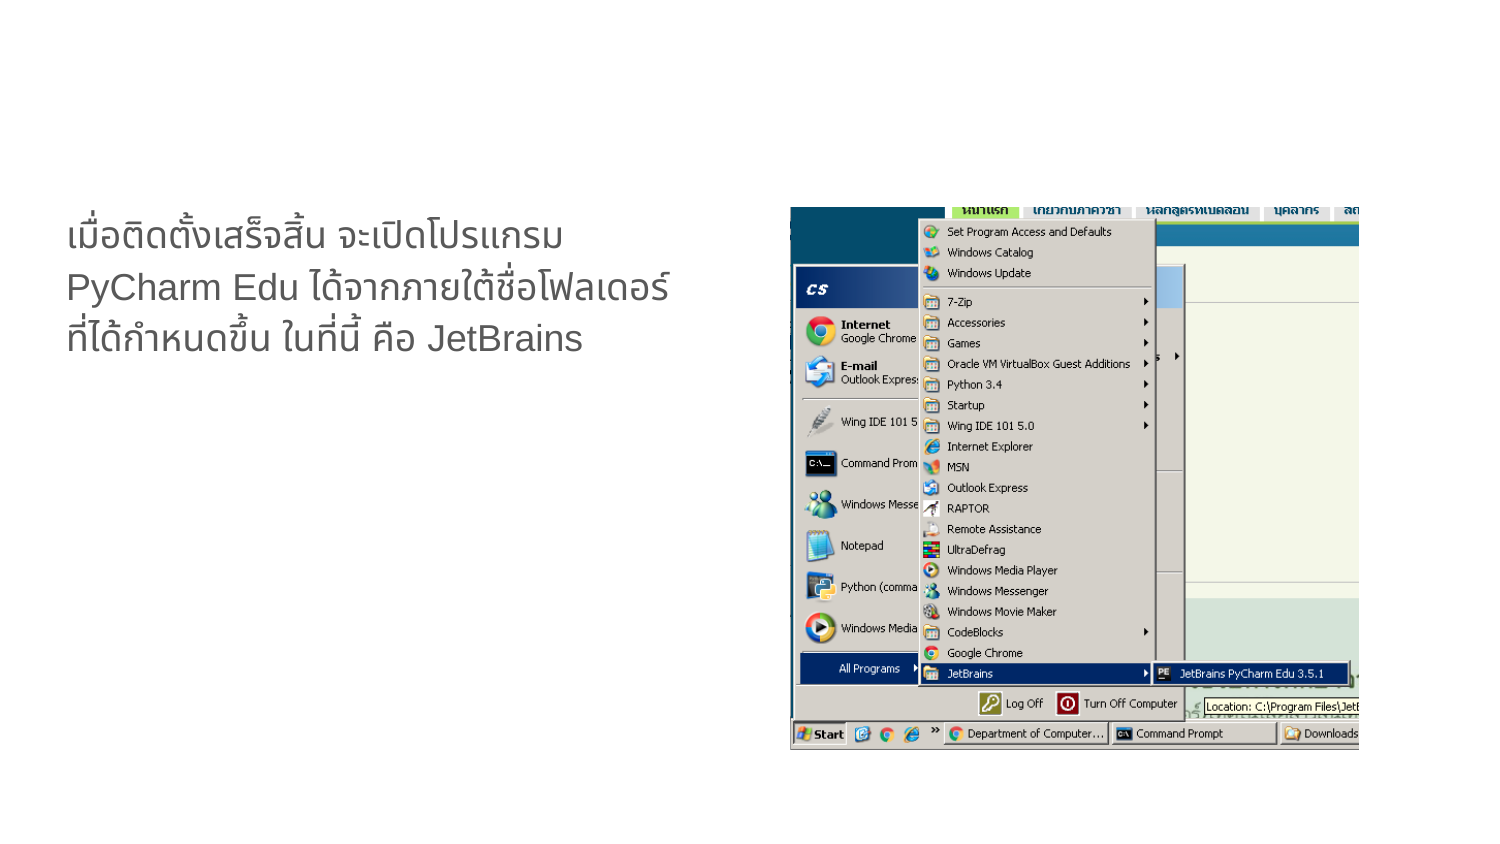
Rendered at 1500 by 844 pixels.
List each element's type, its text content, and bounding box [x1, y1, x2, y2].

picture [790, 207, 1359, 750]
list เมื่อติดตั้งเสร็จสิ้น จะเปิดโปรแกรม PyCharm Edu ได้จากภายใต้ชื่อโฟลเดอร์ ที่ได้กำหนดขึ้น ในที่นี้ คือ JetBrains [51, 189, 1449, 750]
